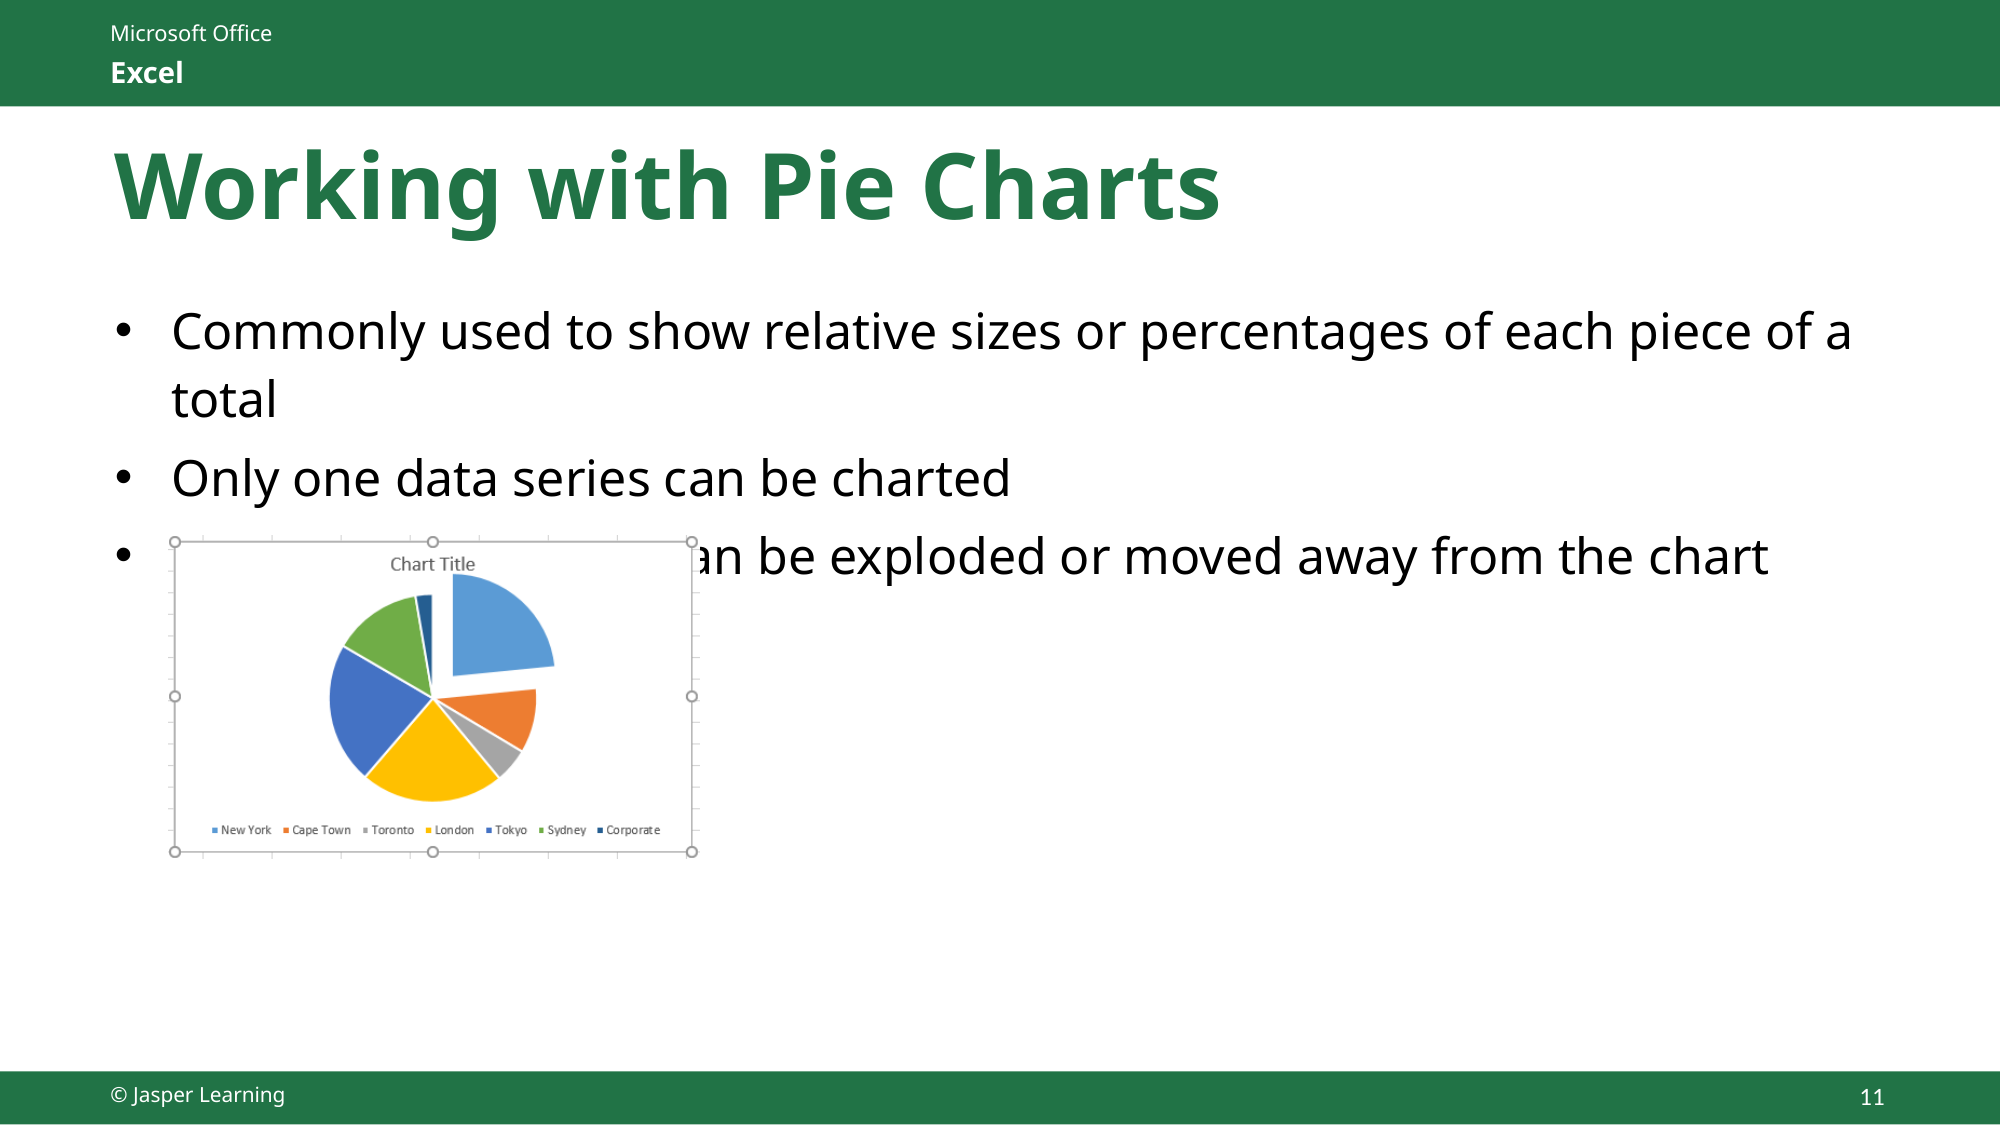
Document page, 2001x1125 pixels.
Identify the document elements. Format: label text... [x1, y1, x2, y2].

picture [168, 534, 700, 859]
title Working with Pie Charts [99, 118, 1866, 248]
slide_number 11 [1433, 1065, 1900, 1125]
list Commonly used to show relative sizes or percentages of each piece of a total Only one data series can be charted Portions of pie chart can be exploded or moved away from the chart [99, 283, 1900, 1026]
footer © Jasper Learning [95, 1065, 729, 1125]
